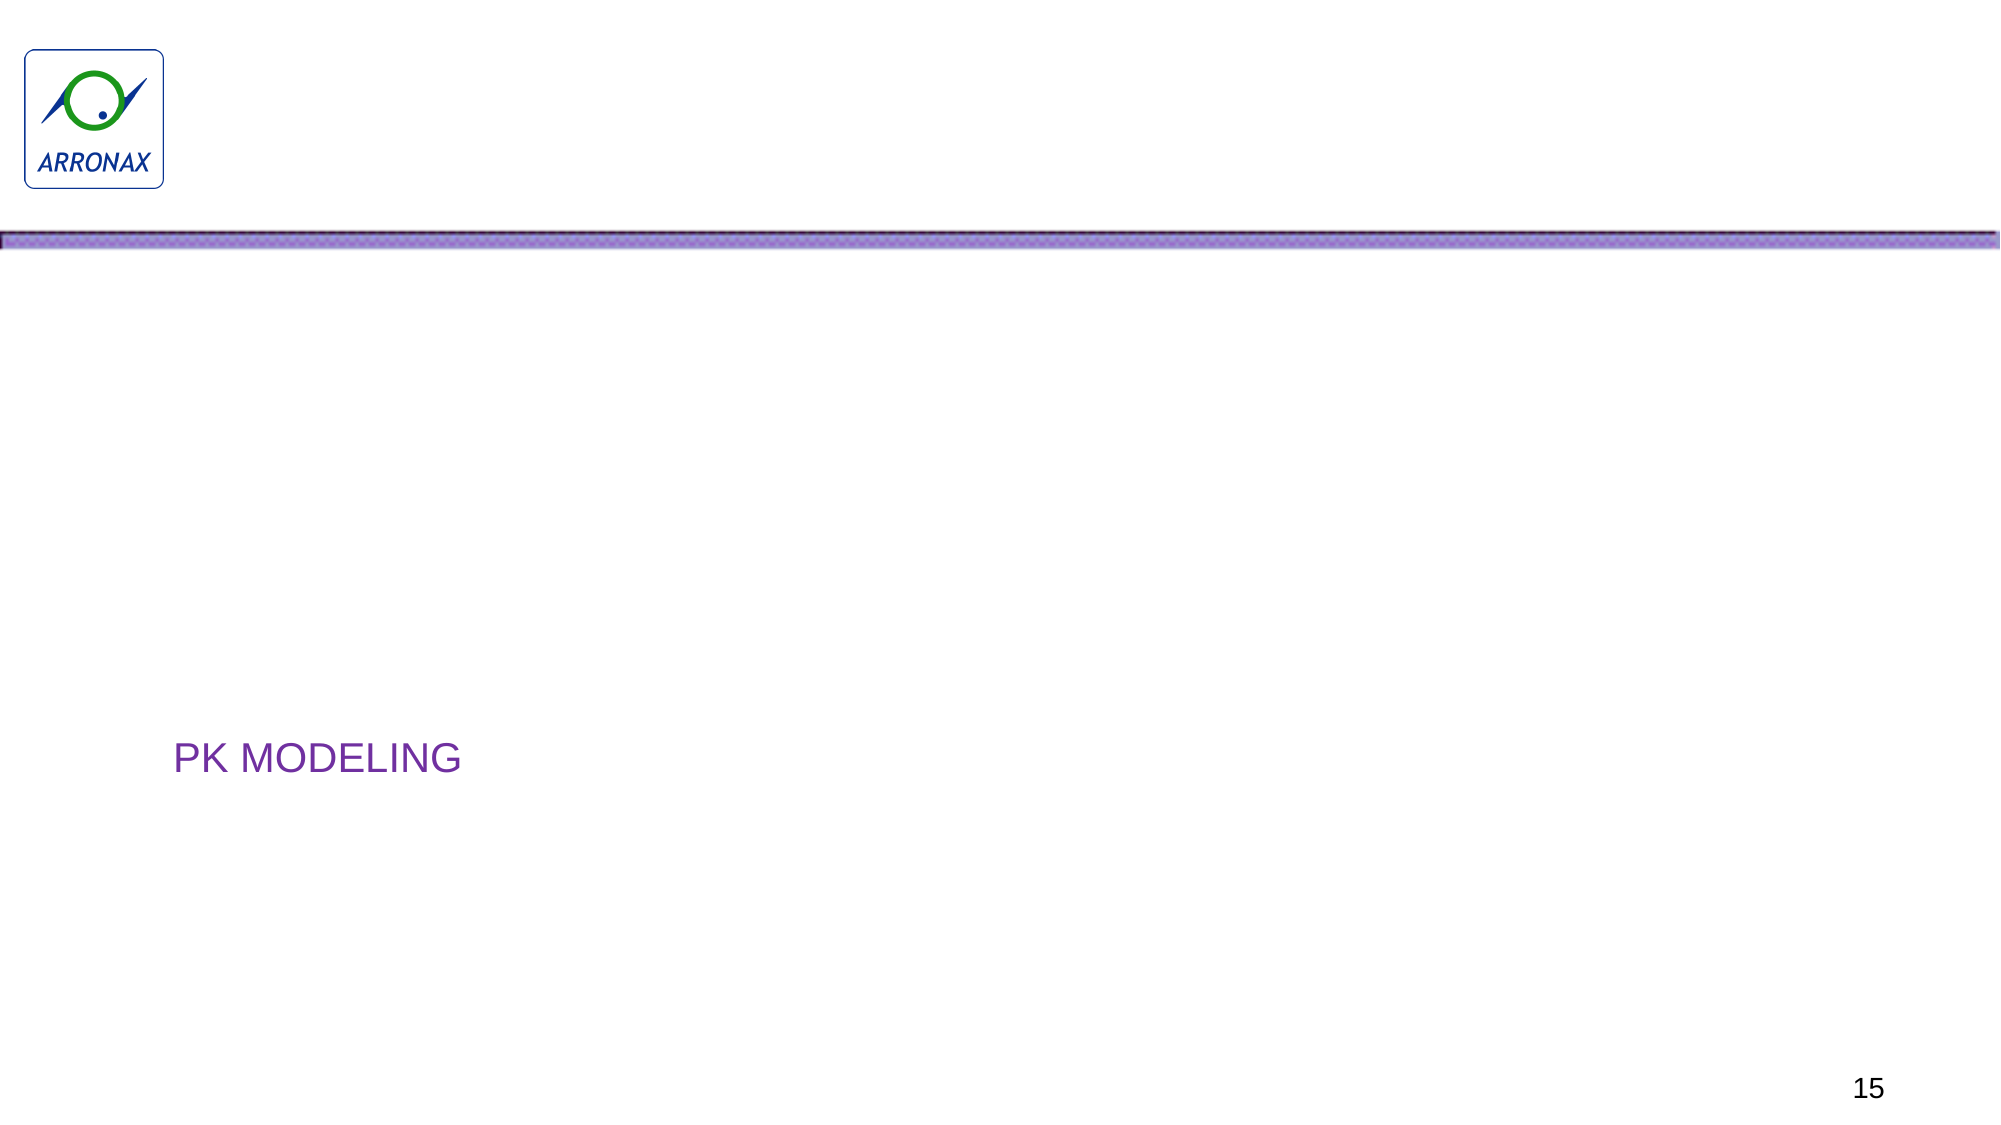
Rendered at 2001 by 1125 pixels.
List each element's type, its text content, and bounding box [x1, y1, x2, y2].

picture [24, 49, 164, 189]
title PK modeling [158, 722, 1859, 947]
picture [0, 225, 2000, 263]
slide_number 15 [1433, 1061, 1901, 1113]
